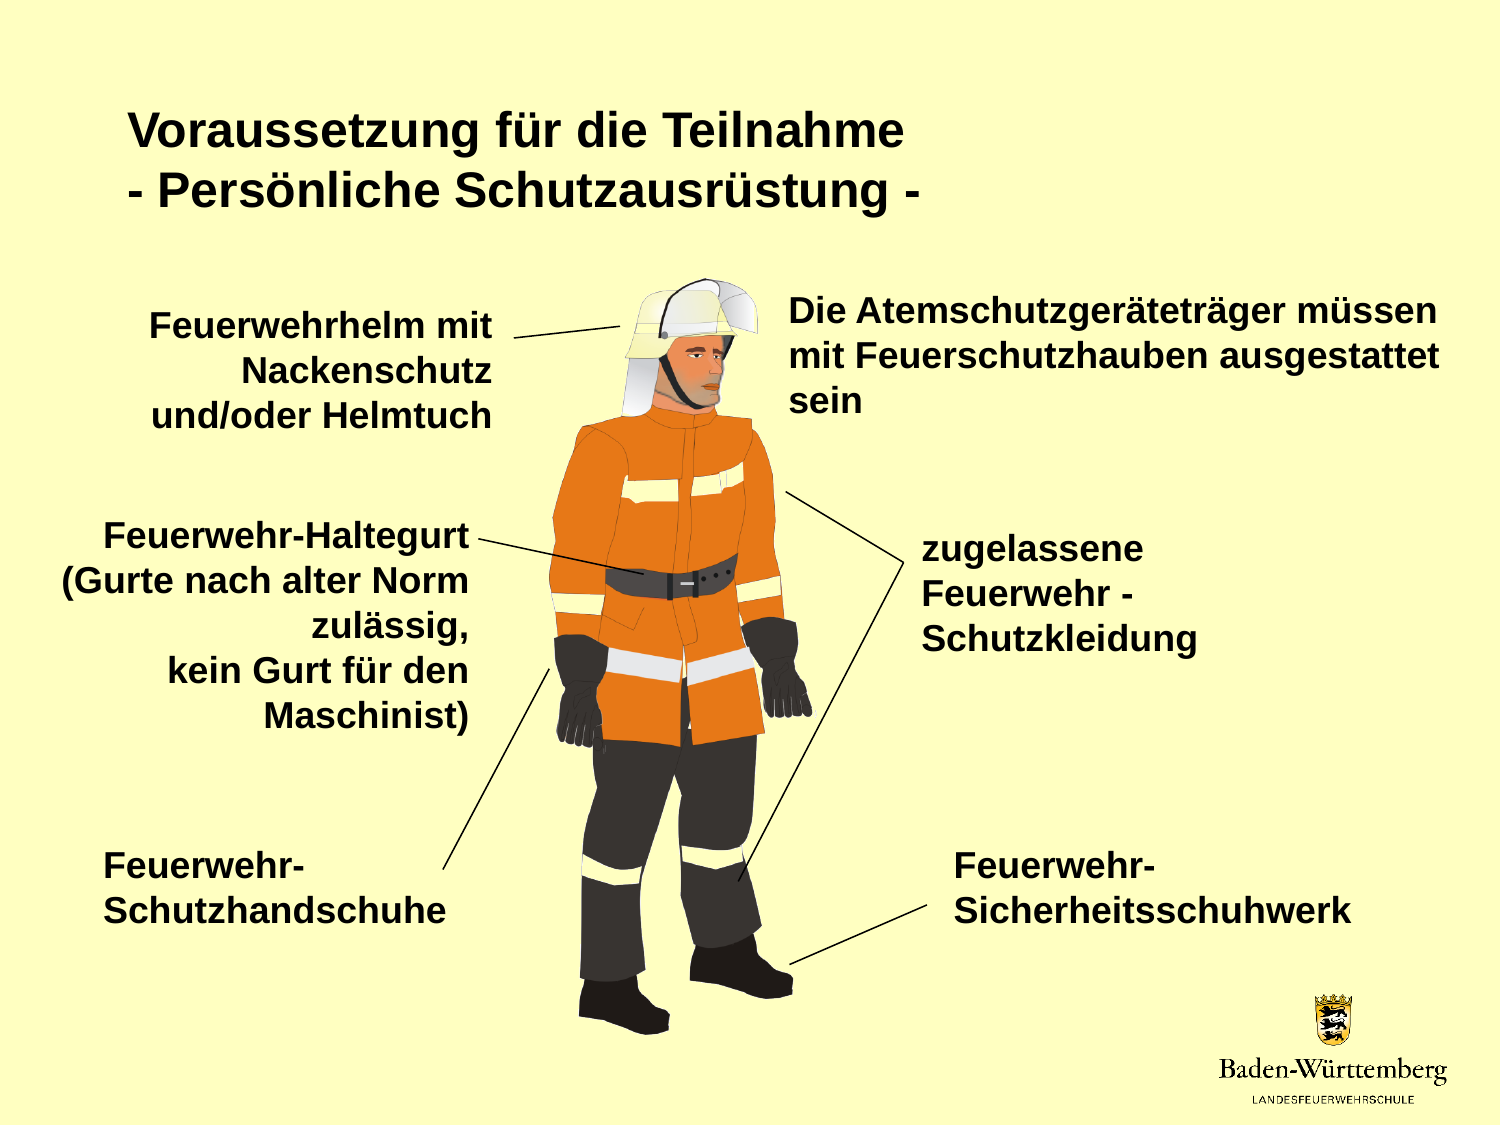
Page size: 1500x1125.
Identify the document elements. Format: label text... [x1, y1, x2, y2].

text_box Feuerwehrhelm mit Nackenschutz und/oder Helmtuch [34, 293, 508, 444]
text_box Feuerwehr-Sicherheitsschuhwerk [939, 834, 1412, 939]
picture [548, 278, 817, 1036]
text_box Feuerwehr-Haltegurt (Gurte nach alter Norm zulässig, kein Gurt für den Maschinist) [0, 503, 485, 744]
text_box Feuerwehr-Schutzhandschuhe [88, 834, 538, 939]
picture [1219, 992, 1447, 1106]
text_box Voraussetzung für die Teilnahme - Persönliche Schutzausrüstung - [112, 90, 975, 225]
text_box zugelassene Feuerwehr - Schutzkleidung [906, 516, 1344, 667]
text_box Die Atemschutzgeräteträger müssen mit Feuerschutzhauben ausgestattet sein [819, 279, 1471, 429]
